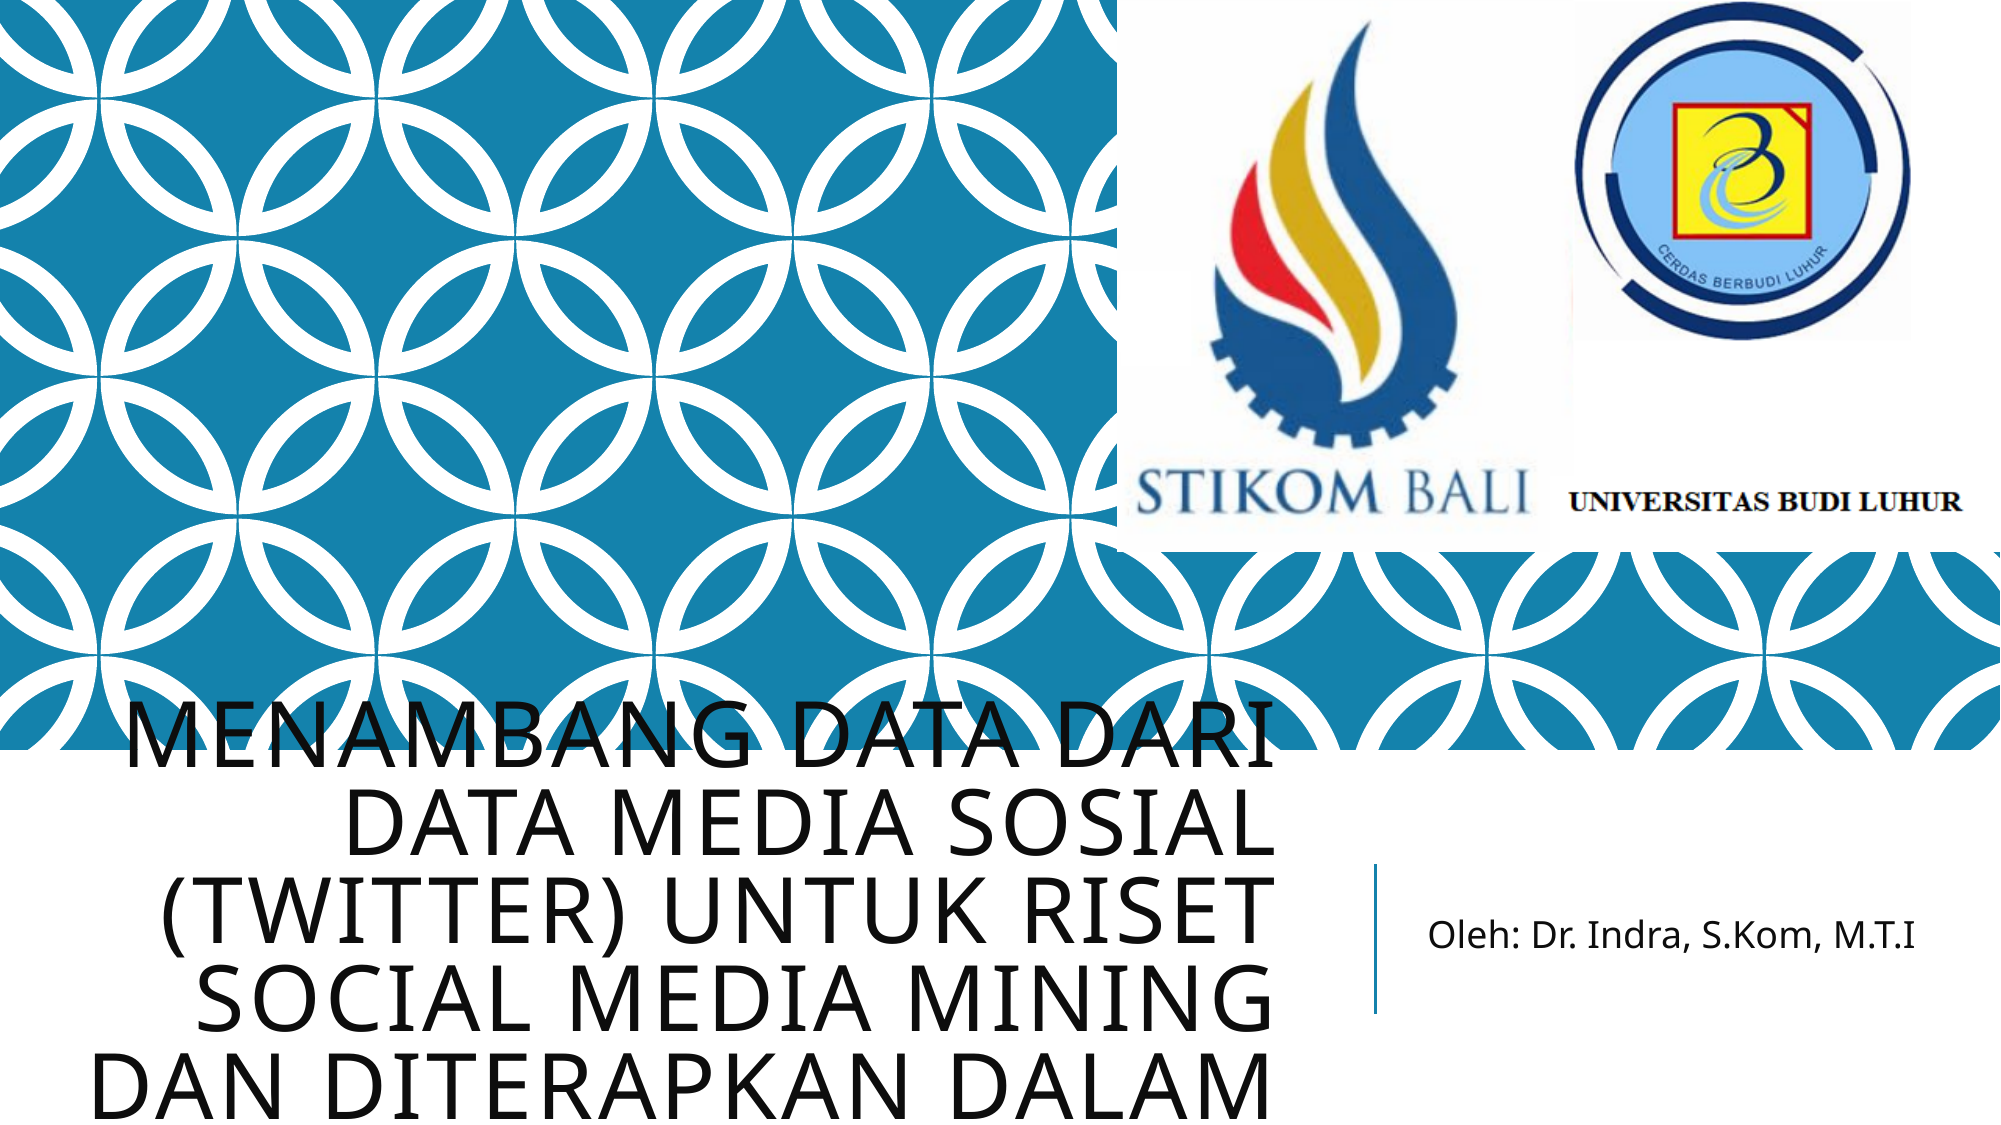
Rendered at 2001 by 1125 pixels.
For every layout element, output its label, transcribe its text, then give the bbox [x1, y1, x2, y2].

title Menambang Data dari Data Media Sosial (Twitter) untuk Riset Social Media Mining dan Diterapkan dalam Kebutuhan Industri [22, 768, 1298, 1125]
subtitle Oleh: Dr. Indra, S.Kom, M.T.I [1412, 813, 1938, 1054]
picture [1116, 0, 2000, 552]
